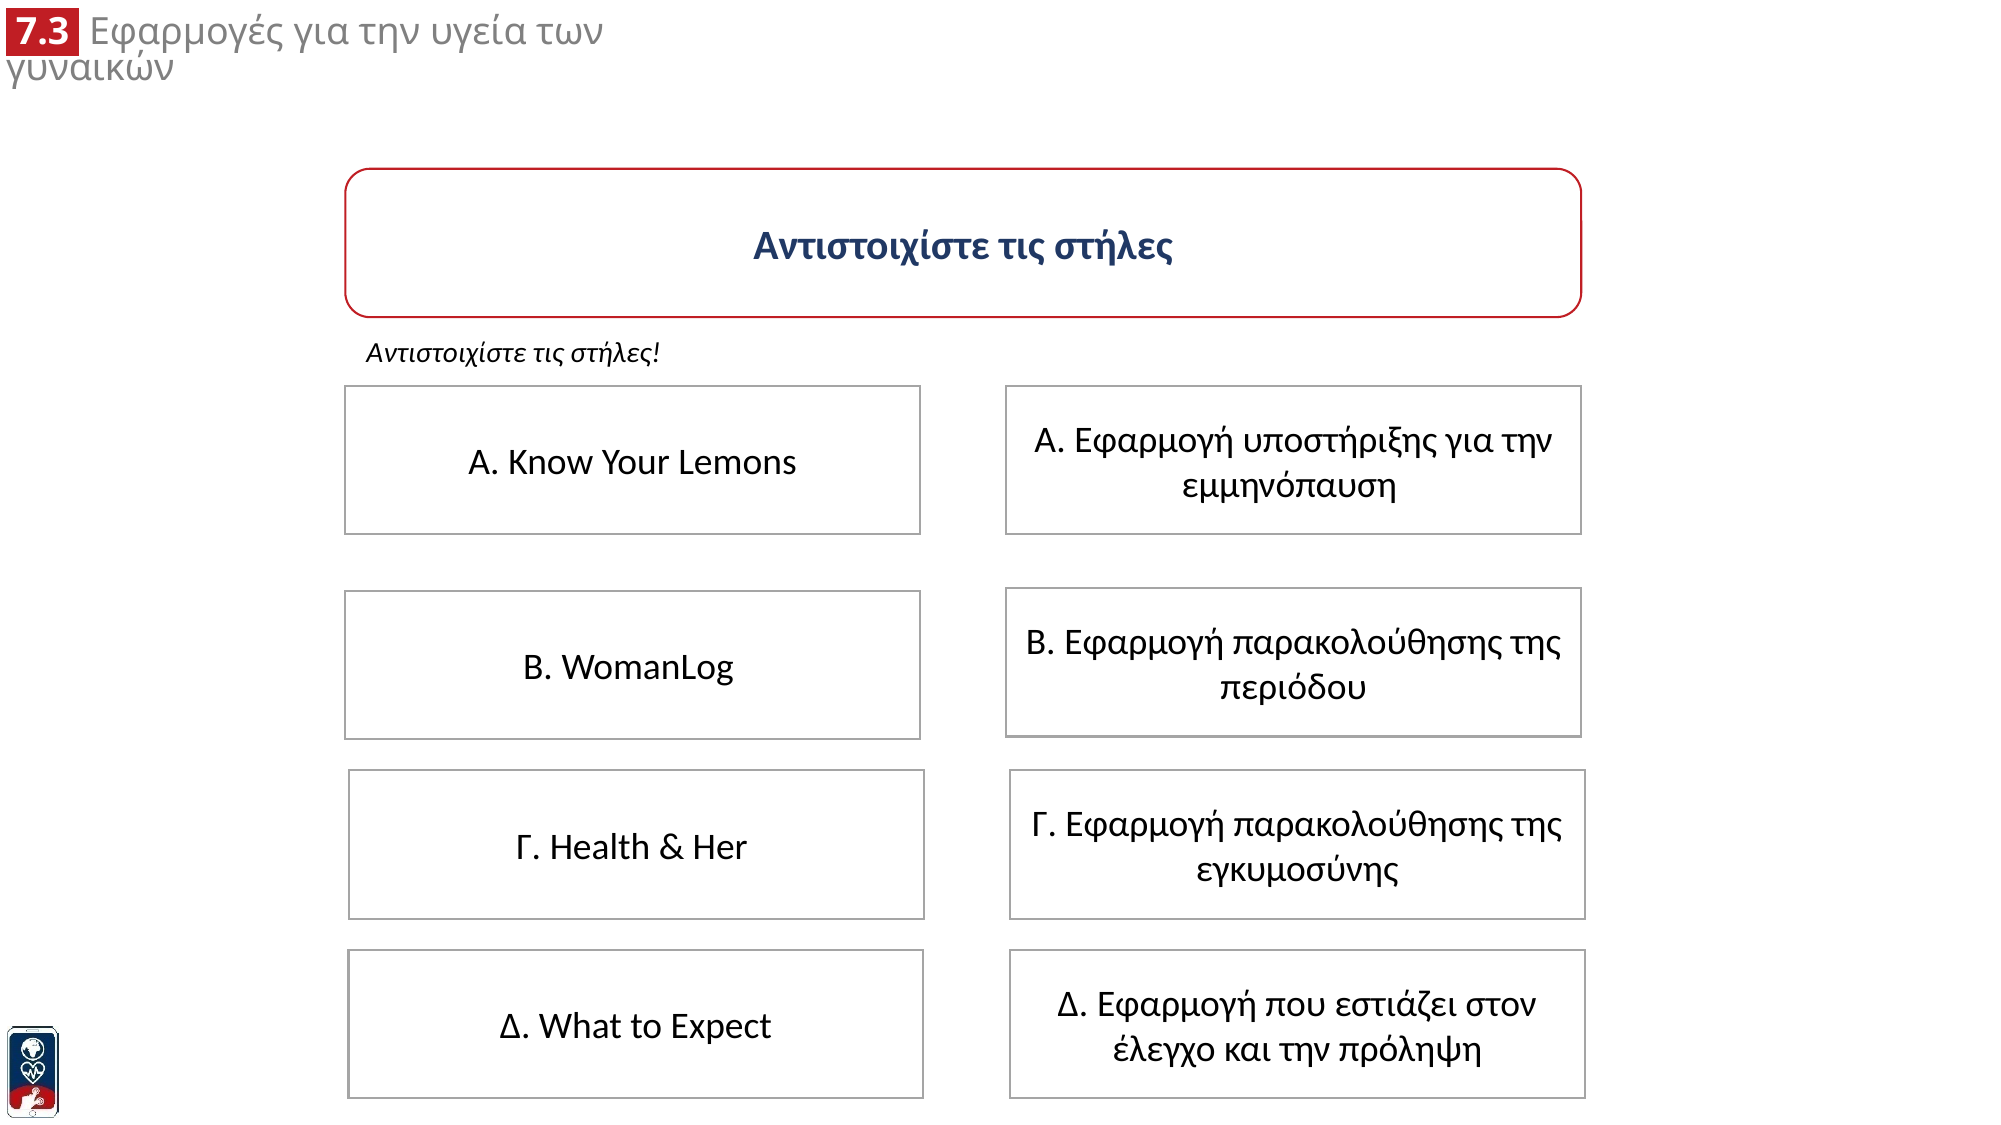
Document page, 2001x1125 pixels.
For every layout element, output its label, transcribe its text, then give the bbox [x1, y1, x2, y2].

text_box Β. WomanLog [344, 590, 921, 740]
text_box Β. Εφαρμογή παρακολούθησης της περιόδου [1005, 587, 1582, 738]
text_box Δ. What to Expect [347, 949, 924, 1099]
text_box Α. Know Your Lemons [344, 385, 921, 535]
text_box Γ. Health & Her [348, 769, 925, 920]
text_box Α. Εφαρμογή υποστήριξης για την εμμηνόπαυση [1005, 385, 1582, 535]
picture [7, 1026, 59, 1118]
text_box Αντιστοιχίστε τις στήλες [344, 167, 1583, 319]
text_box Δ. Εφαρμογή που εστιάζει στον έλεγχο και την πρόληψη [1009, 949, 1586, 1099]
text_box Γ. Εφαρμογή παρακολούθησης της εγκυμοσύνης [1009, 769, 1586, 920]
text_box Αντιστοιχίστε τις στήλες! [351, 325, 677, 376]
